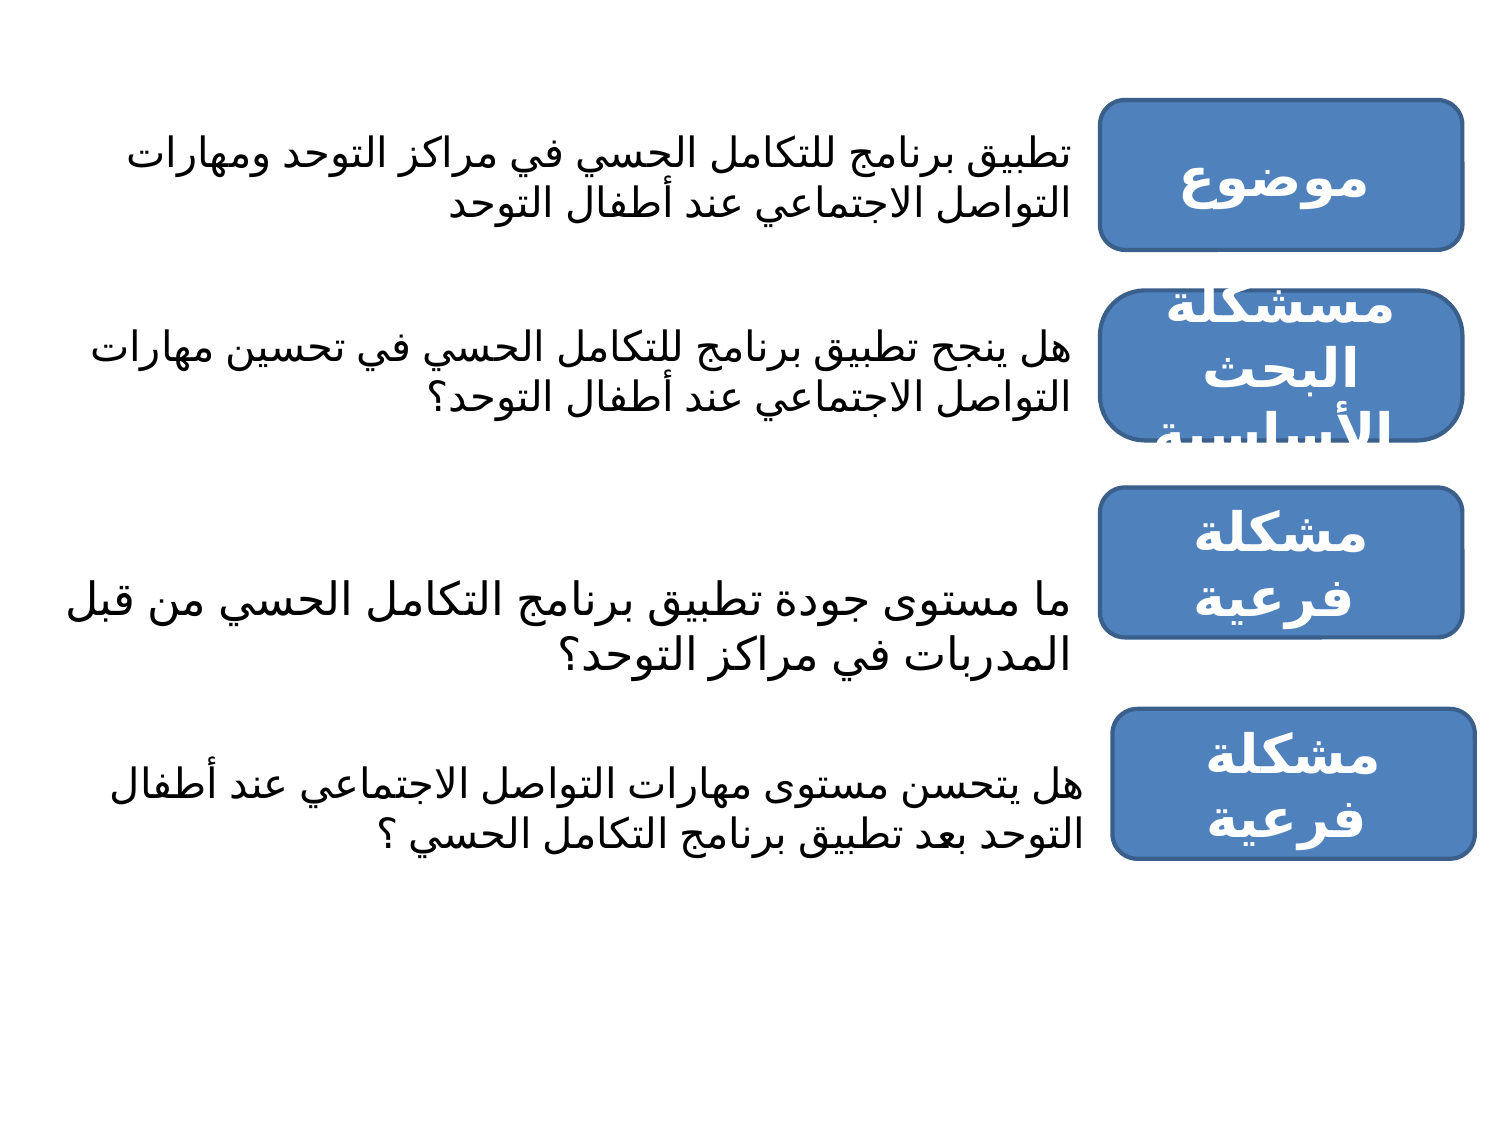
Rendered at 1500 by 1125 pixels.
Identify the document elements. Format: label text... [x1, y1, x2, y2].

text_box مسشكلة البحث الأساسية [1097, 288, 1465, 443]
text_box ما مستوى جودة تطبيق برنامج التكامل الحسي من قبل المدربات في مراكز التوحد؟ [37, 562, 1088, 688]
text_box موضوع [1097, 97, 1465, 253]
text_box تطبيق برنامج للتكامل الحسي في مراكز التوحد ومهارات التواصل الاجتماعي عند أطفال التوحد [37, 118, 1088, 233]
text_box مشكلة فرعية [1110, 706, 1477, 861]
text_box مشكلة فرعية [1097, 485, 1465, 640]
text_box هل يتحسن مستوى مهارات التواصل الاجتماعي عند أطفال التوحد بعد تطبيق برنامج التكامل الحسي ؟ [75, 749, 1100, 865]
text_box هل ينجح تطبيق برنامج للتكامل الحسي في تحسين مهارات التواصل الاجتماعي عند أطفال التوحد؟ [37, 312, 1088, 428]
